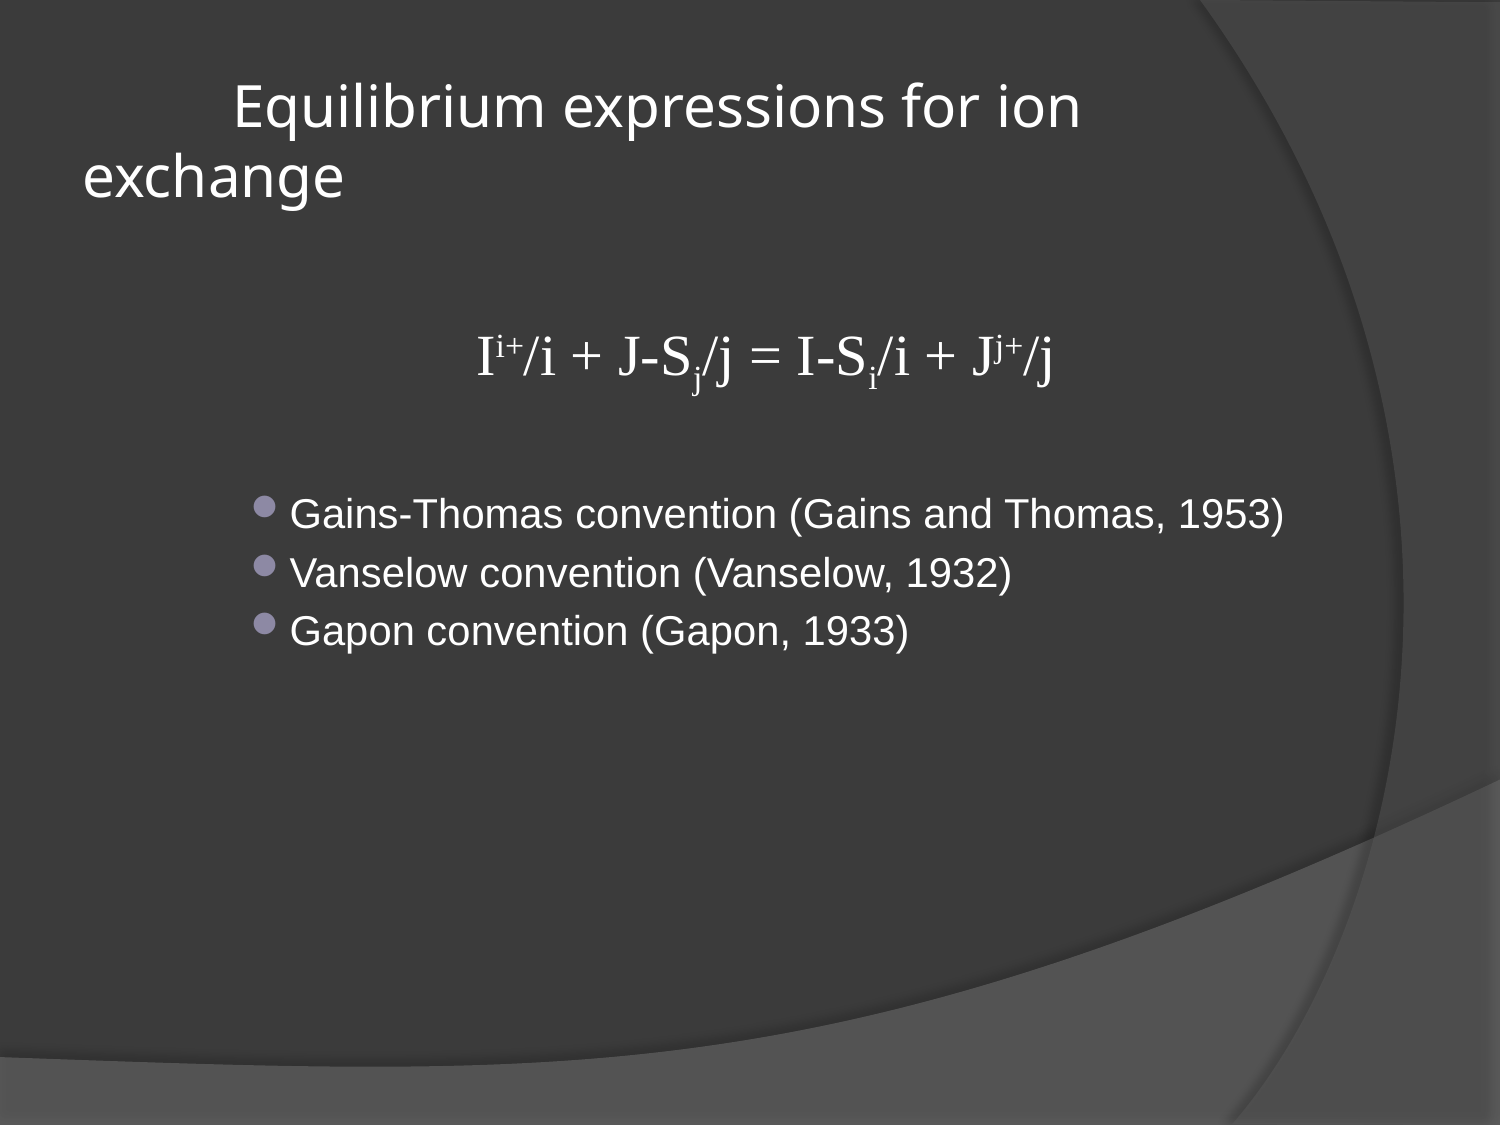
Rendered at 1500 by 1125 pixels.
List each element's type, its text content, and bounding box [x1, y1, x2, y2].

list Gains-Thomas convention (Gains and Thomas, 1953) Vanselow convention (Vanselow, 1932) Gapon convention (Gapon, 1933) [64, 479, 1415, 886]
title Equilibrium expressions for ion exchange [75, 45, 1300, 233]
text_box Ii+/i + J-Sj/j = I-Si/i + Jj+/j [461, 309, 1071, 404]
text_box [725, 537, 775, 588]
